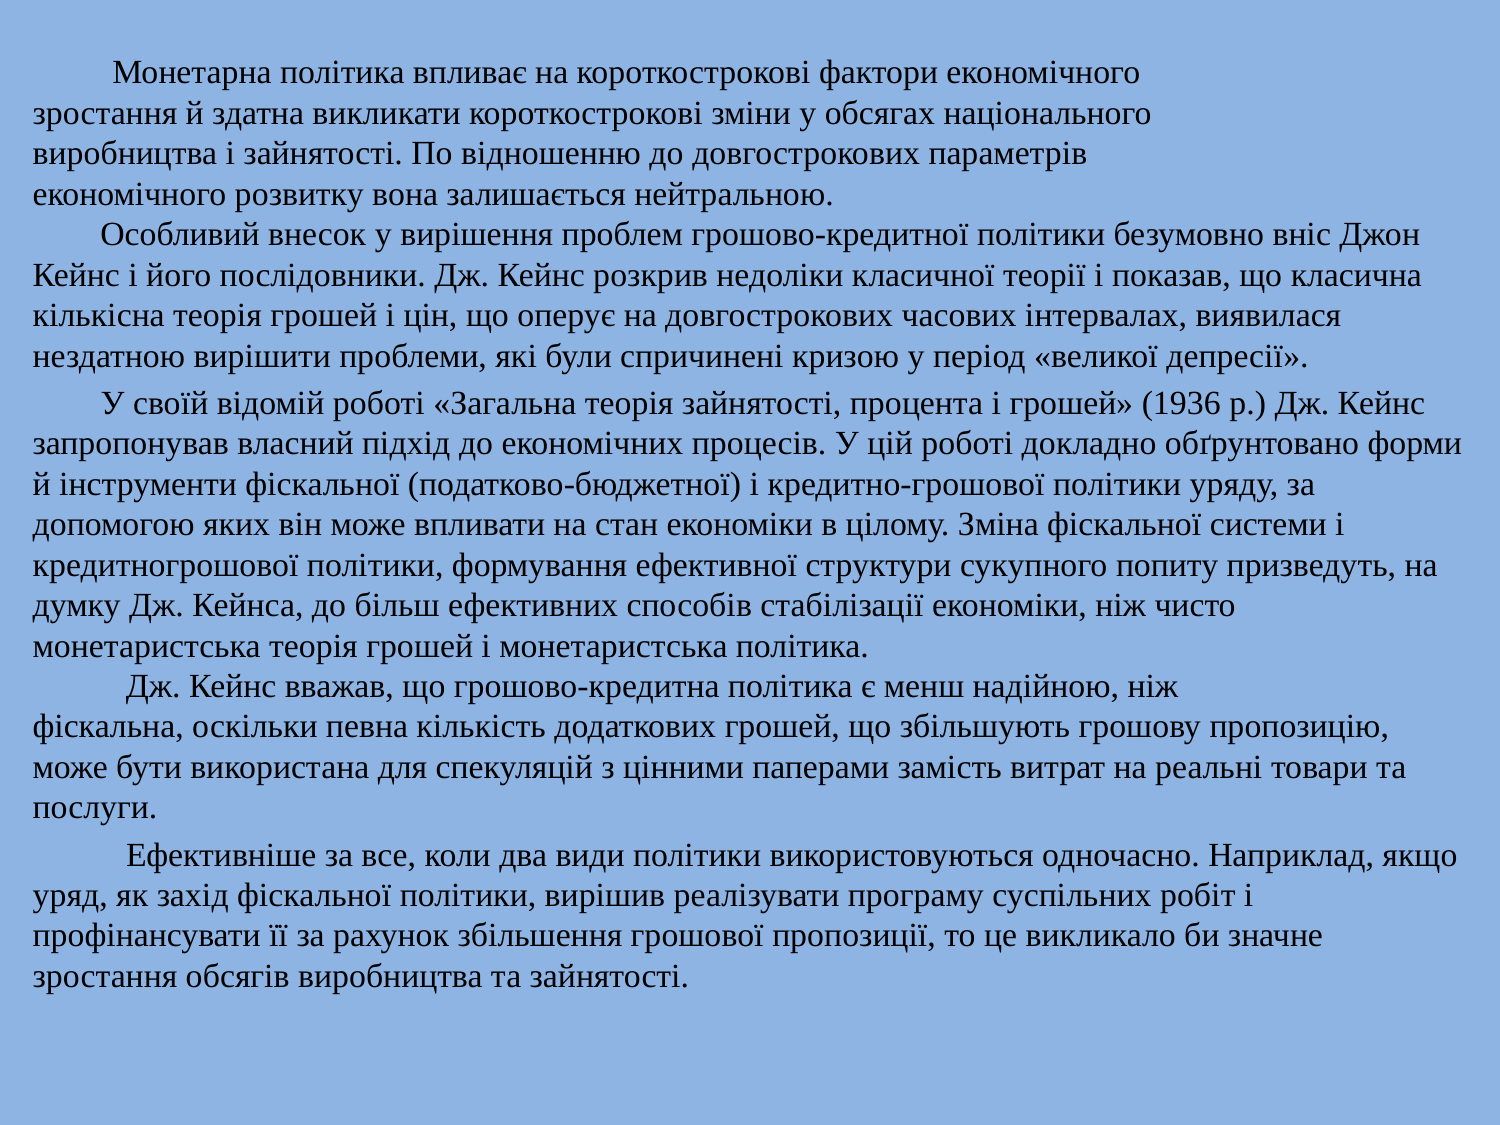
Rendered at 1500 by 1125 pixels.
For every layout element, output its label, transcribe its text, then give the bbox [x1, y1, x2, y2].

list Монетарна політика впливає на короткострокові фактори економічного зростання й здатна викликати короткострокові зміни у обсягах національного виробництва і зайнятості. По відношенню до довгострокових параметрів економічного розвитку вона залишається нейтральною. Особливий внесок у вирішення проблем грошово-кредитної політики безумовно вніс Джон Кейнс і його послідовники. Дж. Кейнс розкрив недоліки класичної теорії і показав, що класична кількісна теорія грошей і цін, що оперує на довгострокових часових інтервалах, виявилася нездатною вирішити проблеми, які були спричинені кризою у період «великої депресії». У своїй відомій роботі «Загальна теорія зайнятості, процента і грошей» (1936 р.) Дж. Кейнс запропонував власний підхід до економічних процесів. У цій роботі докладно обґрунтовано форми й інструменти фіскальної (податково-бюджетної) і кредитно-грошової політики уряду, за допомогою яких він може впливати на стан економіки в цілому. Зміна фіскальної системи і кредитногрошової політики, формування ефективної структури сукупного попиту призведуть, на думку Дж. Кейнса, до більш ефективних способів стабілізації економіки, ніж чисто монетаристська теорія грошей і монетаристська політика. Дж. Кейнс вважав, що грошово-кредитна політика є менш надійною, ніж фіскальна, оскільки певна кількість додаткових грошей, що збільшують грошову пропозицію, може бути використана для спекуляцій з цінними паперами замість витрат на реальні товари та послуги. Ефективніше за все, коли два види політики використовуються одночасно. Наприклад, якщо уряд, як захід фіскальної політики, вирішив реалізувати програму суспільних робіт і профінансувати її за рахунок збільшення грошової пропозиції, то це викликало би значне зростання обсягів виробництва та зайнятості. [17, 42, 1483, 1094]
